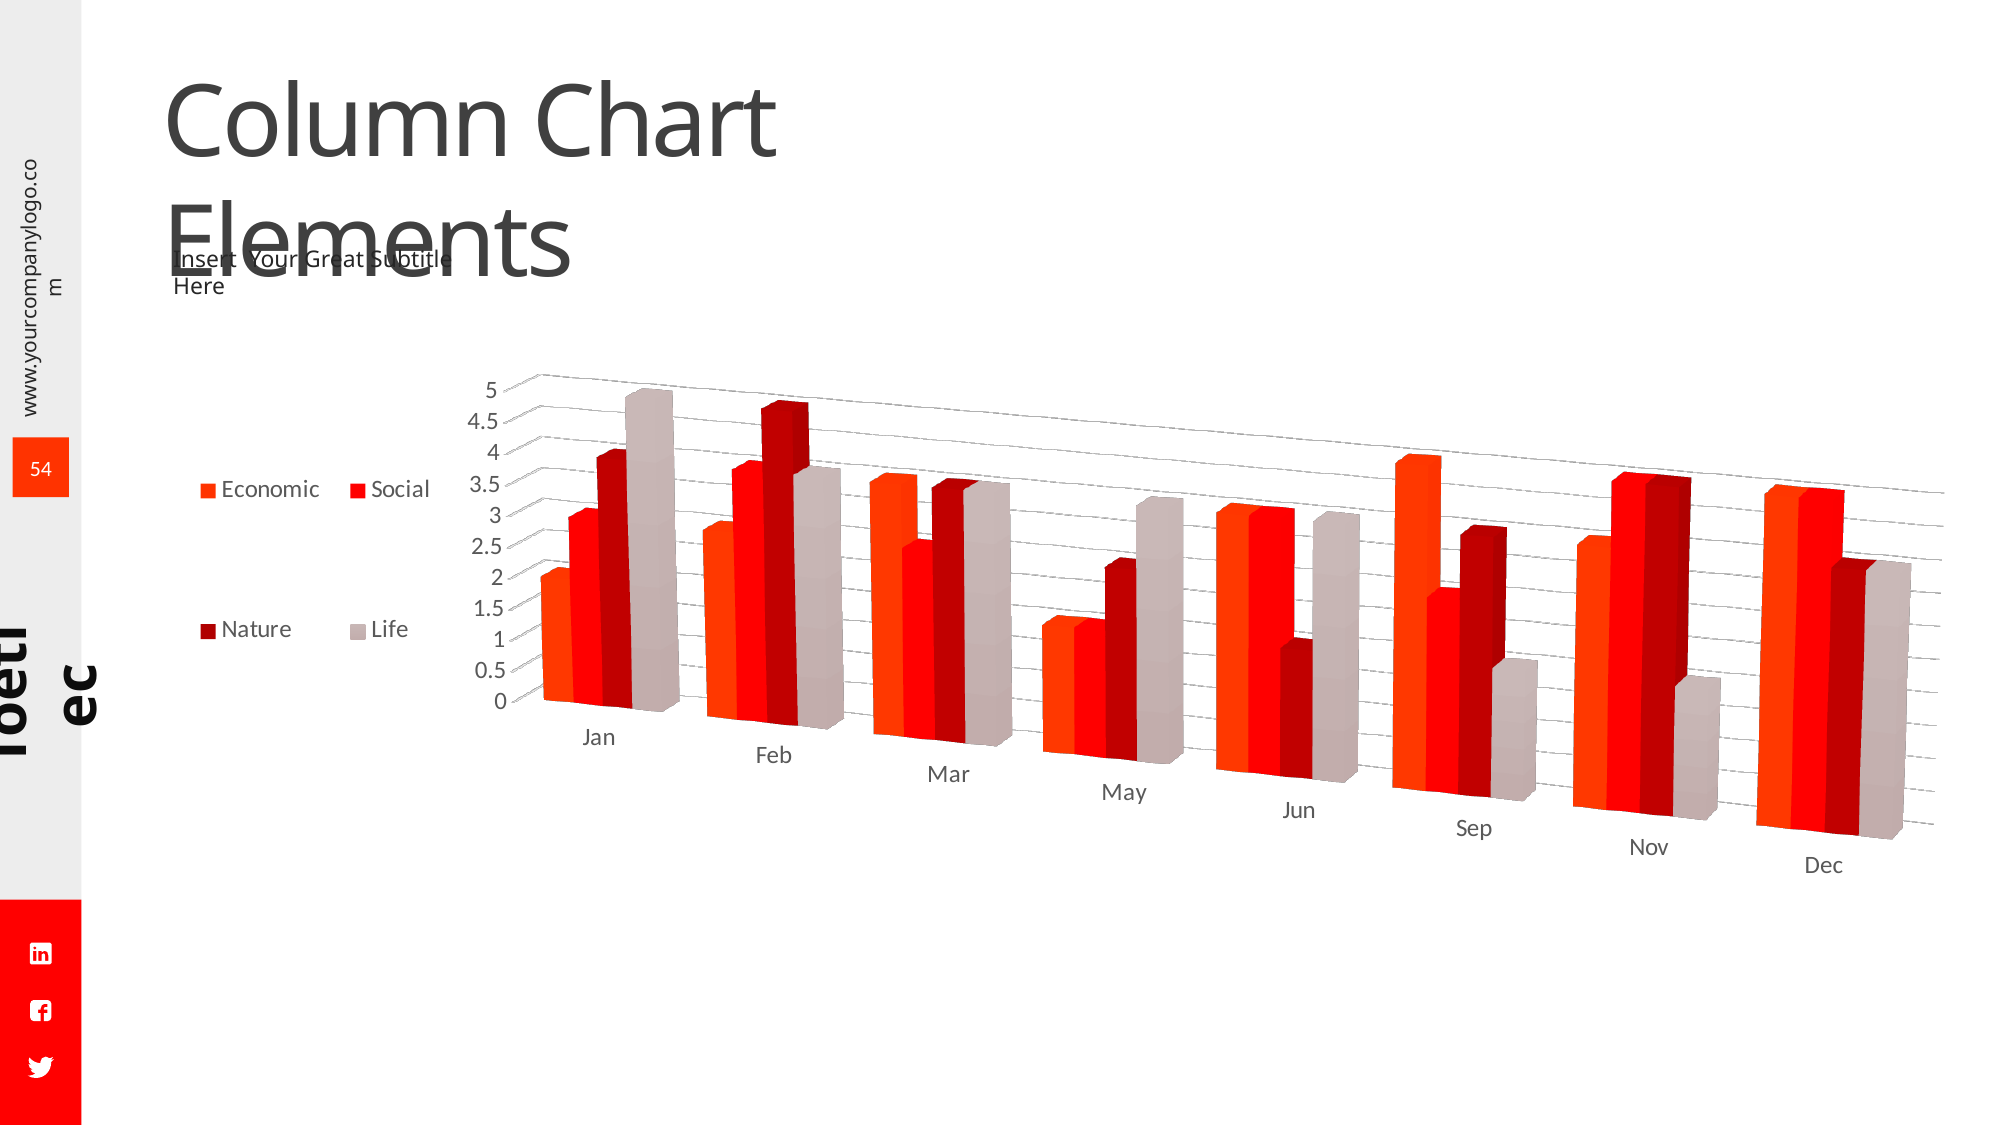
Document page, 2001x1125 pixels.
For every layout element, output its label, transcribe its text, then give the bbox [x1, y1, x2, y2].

slide_number 54 [12, 437, 69, 498]
text_box Column Chart Elements [147, 116, 987, 236]
text_box Insert Your Great Subtitle Here [158, 237, 512, 307]
chart [162, 347, 2000, 915]
